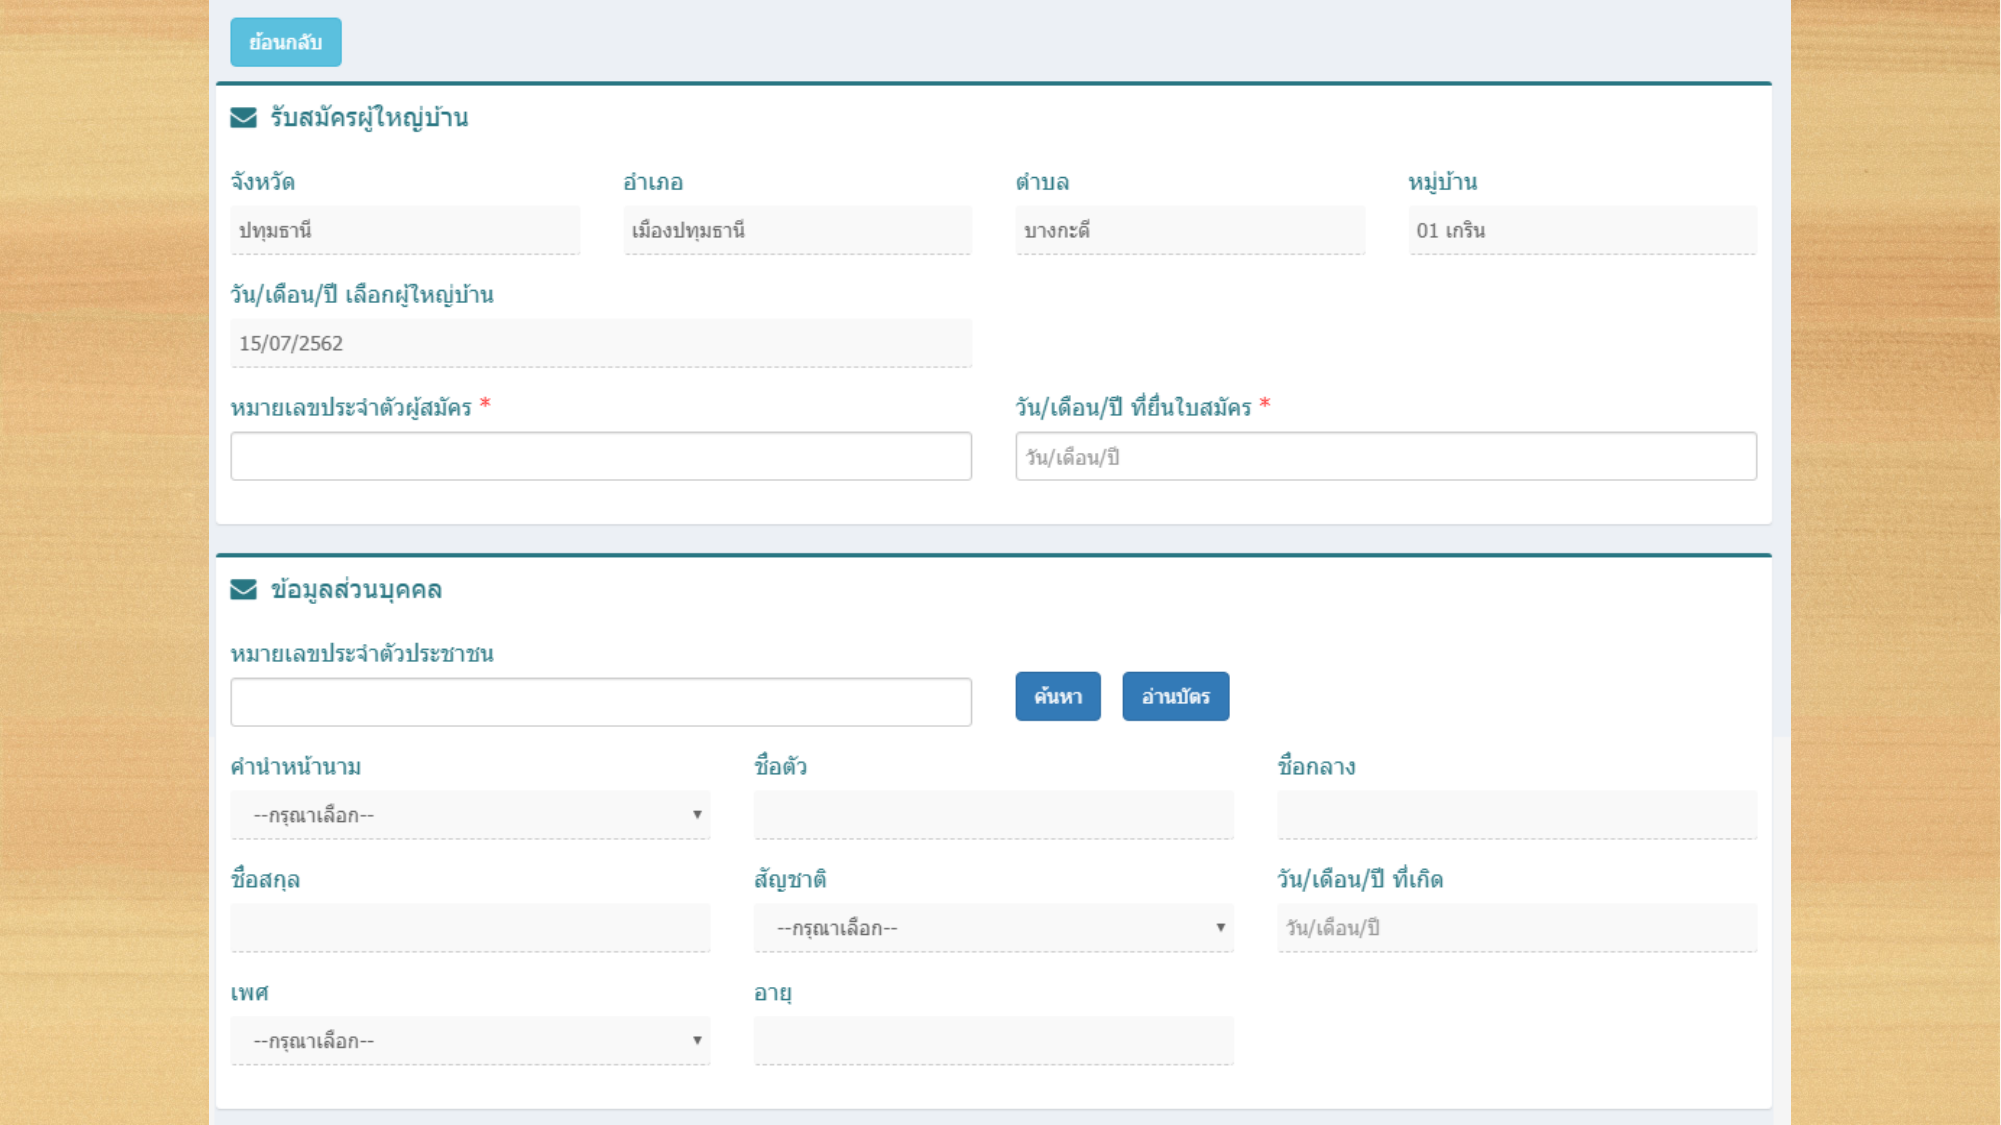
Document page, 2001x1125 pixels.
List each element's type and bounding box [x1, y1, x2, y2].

text_box [0, 0, 208, 1125]
text_box [1792, 0, 2000, 1125]
picture [208, 0, 1792, 1125]
